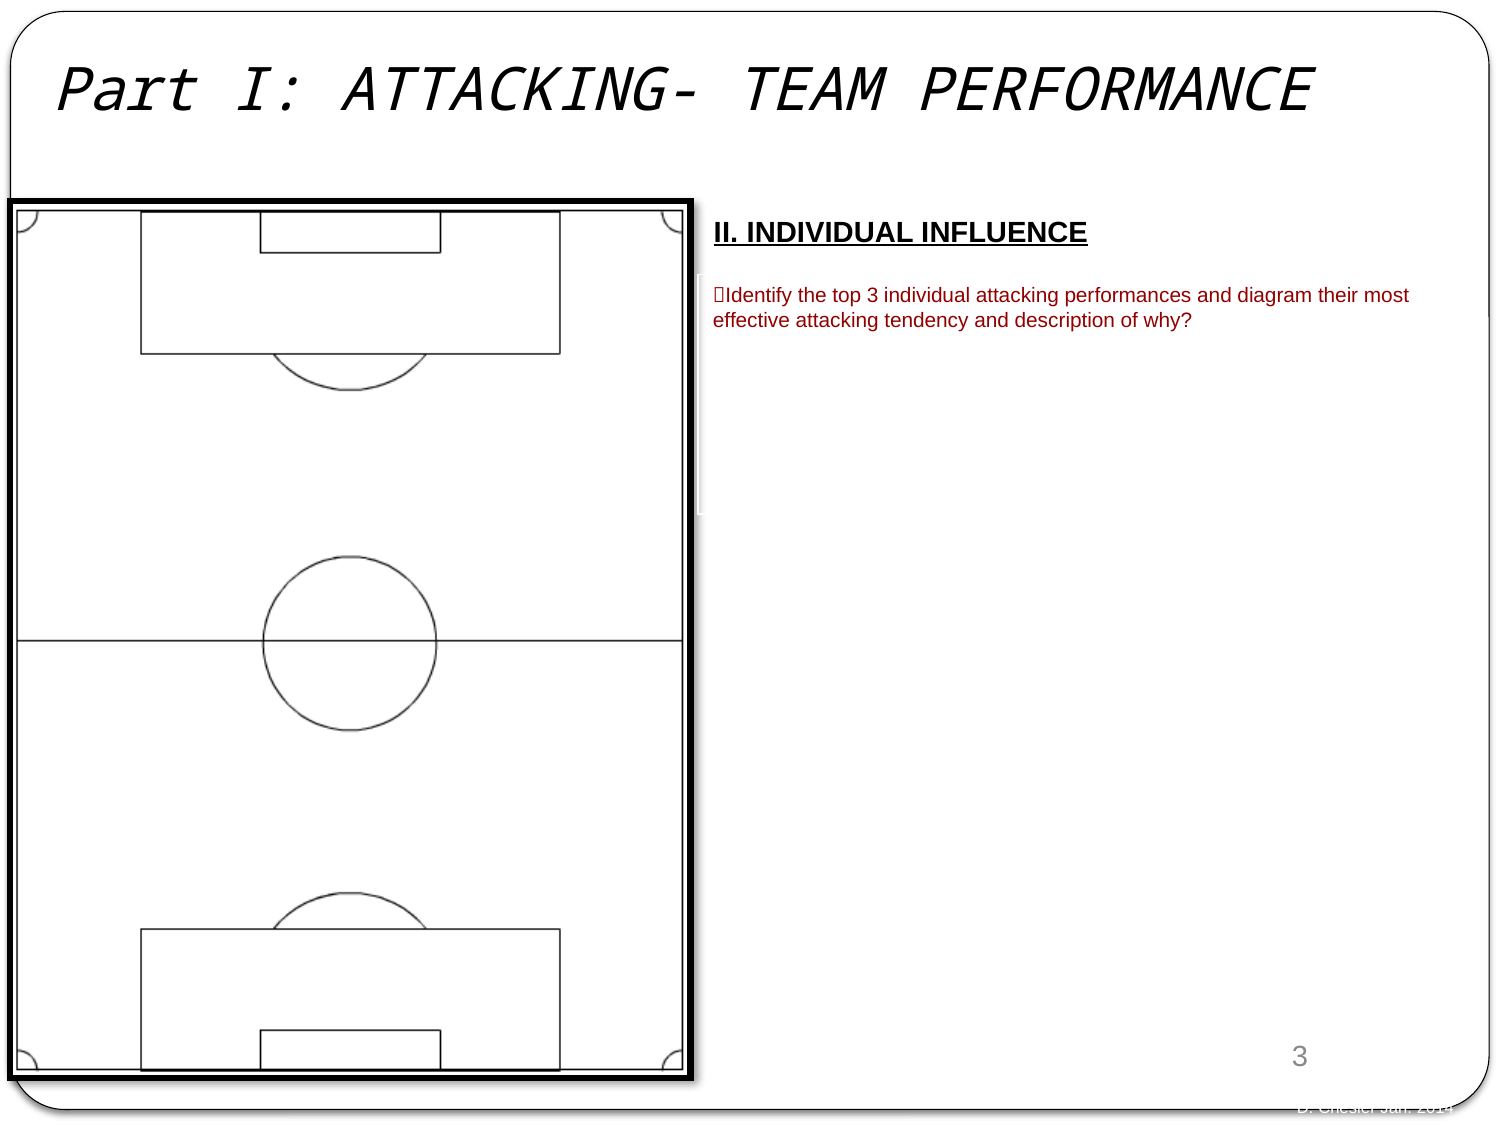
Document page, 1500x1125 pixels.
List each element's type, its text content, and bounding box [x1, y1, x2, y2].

text_box D. Chesler Jan. 2014 [1282, 1089, 1500, 1124]
picture [12, 204, 688, 1076]
title Part I: ATTACKING- TEAM PERFORMANCE [37, 0, 1475, 138]
slide_number 3 [1125, 1024, 1476, 1085]
text_box II. INDIVIDUAL INFLUENCE [698, 206, 1267, 256]
text_box Identify the top 3 individual attacking performances and diagram their most effective attacking tendency and description of why? [698, 274, 1479, 514]
